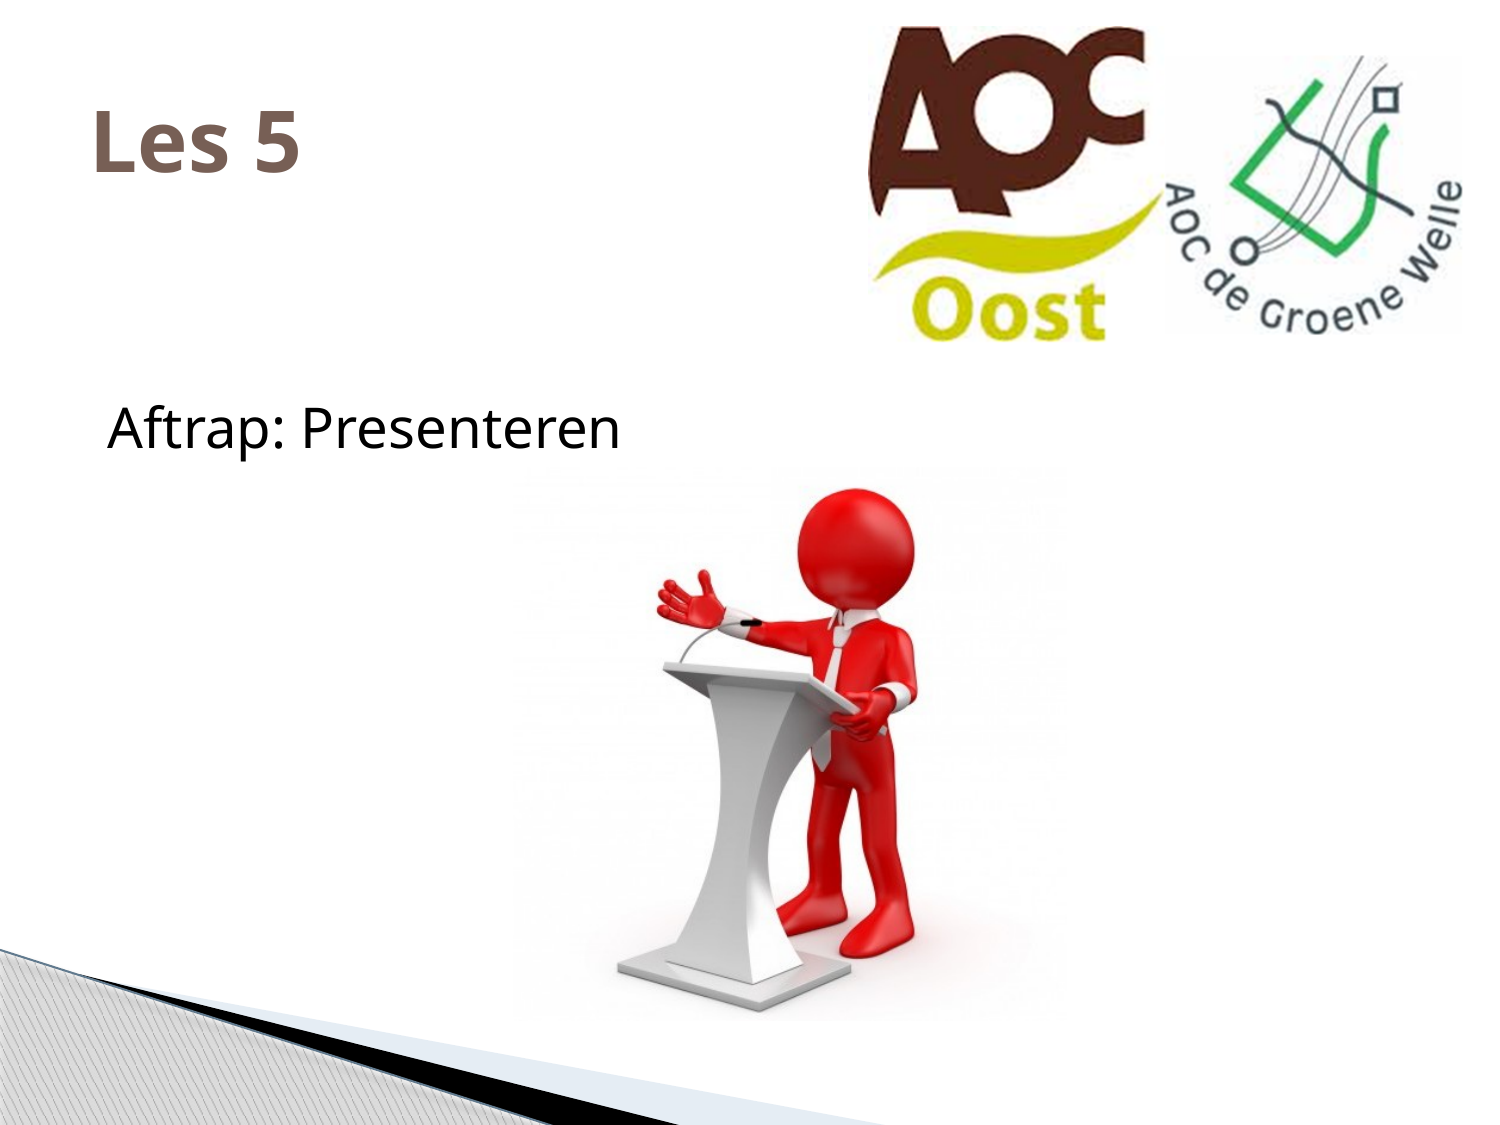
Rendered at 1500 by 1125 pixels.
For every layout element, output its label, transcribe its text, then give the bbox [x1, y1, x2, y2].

list Aftrap: Presenteren [75, 385, 1425, 986]
title Les 5 [75, 45, 862, 233]
picture [867, 26, 1473, 365]
picture [513, 467, 1067, 1021]
